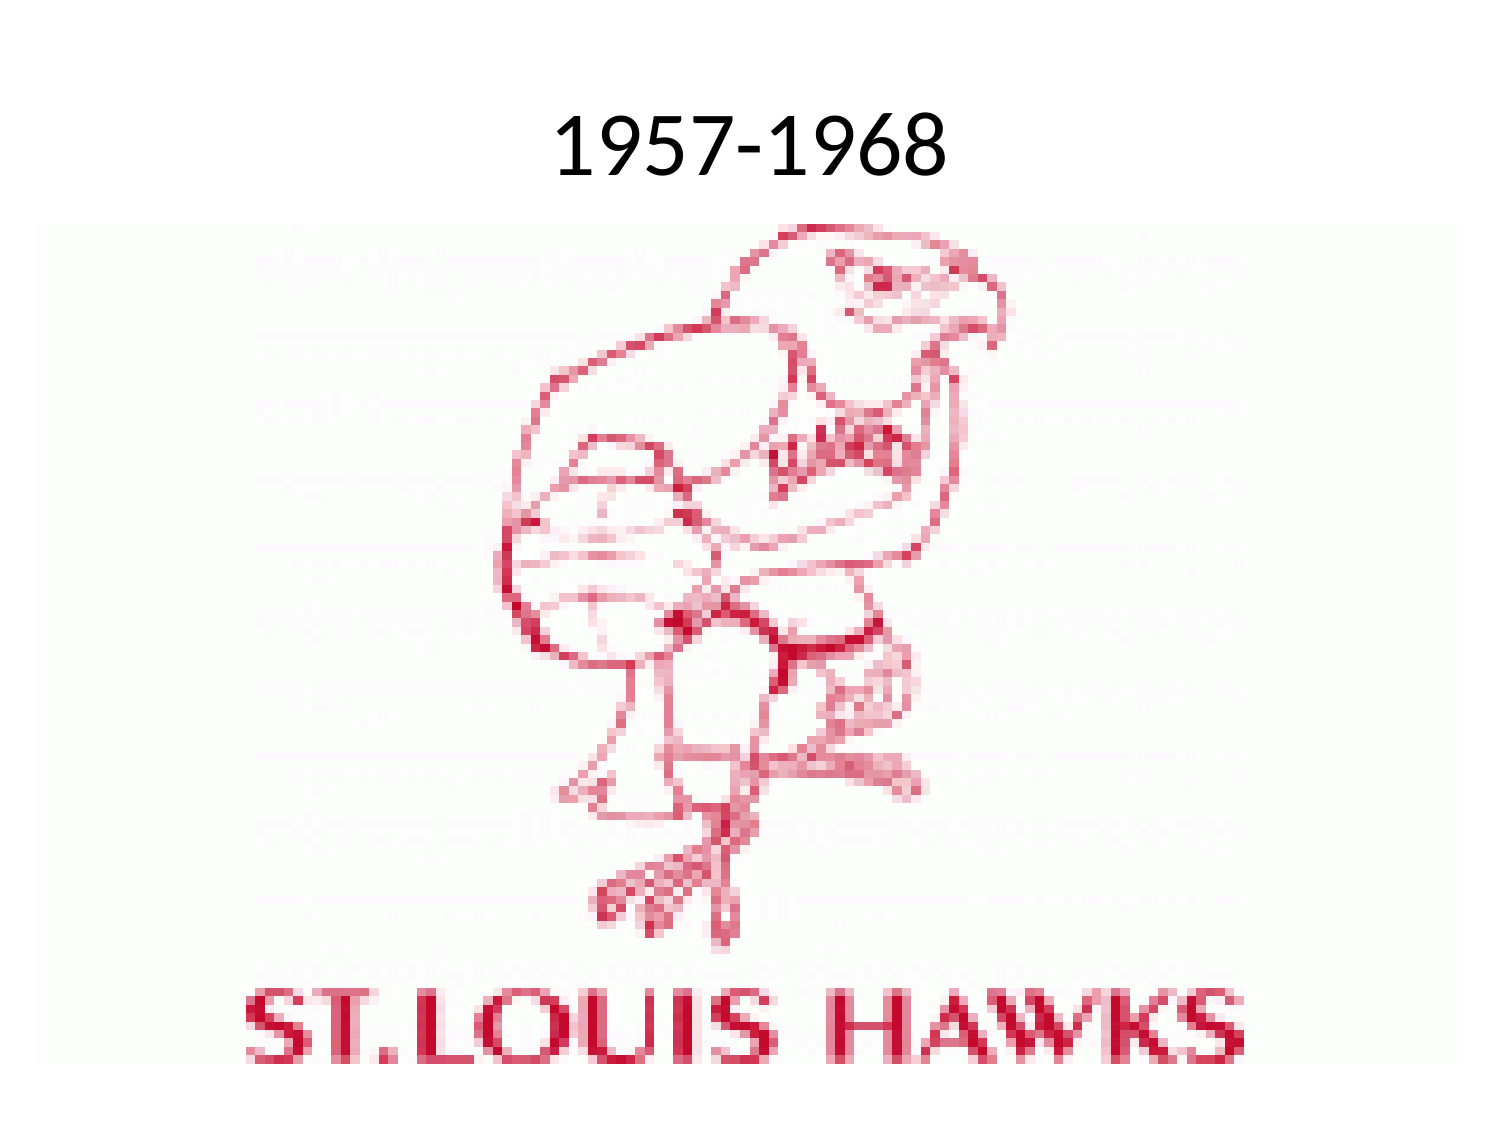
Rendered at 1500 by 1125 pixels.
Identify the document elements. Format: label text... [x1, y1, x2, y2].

picture [37, 224, 1463, 1064]
title 1957-1968 [75, 45, 1425, 223]
